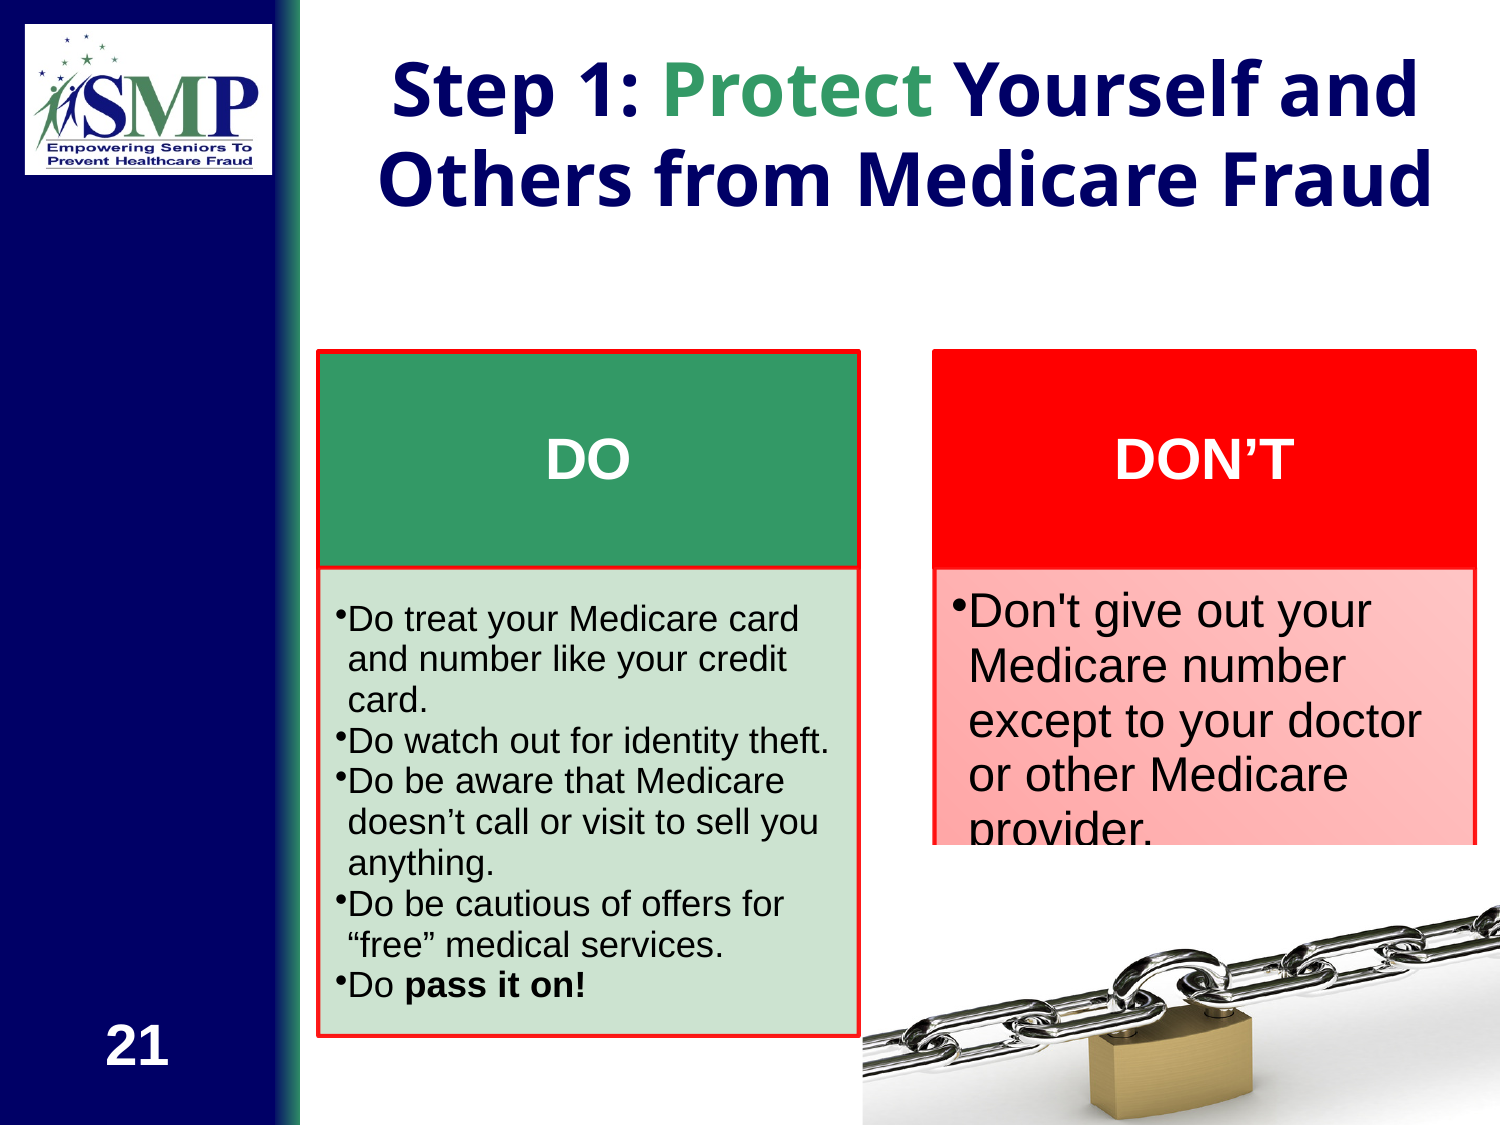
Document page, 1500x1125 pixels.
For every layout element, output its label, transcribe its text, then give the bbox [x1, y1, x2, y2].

picture [24, 24, 273, 175]
slide_number 21 [0, 999, 276, 1076]
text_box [317, 249, 1476, 1125]
picture [862, 845, 1500, 1125]
title Step 1: Protect Yourself and Others from Medicare Fraud [312, 37, 1500, 225]
